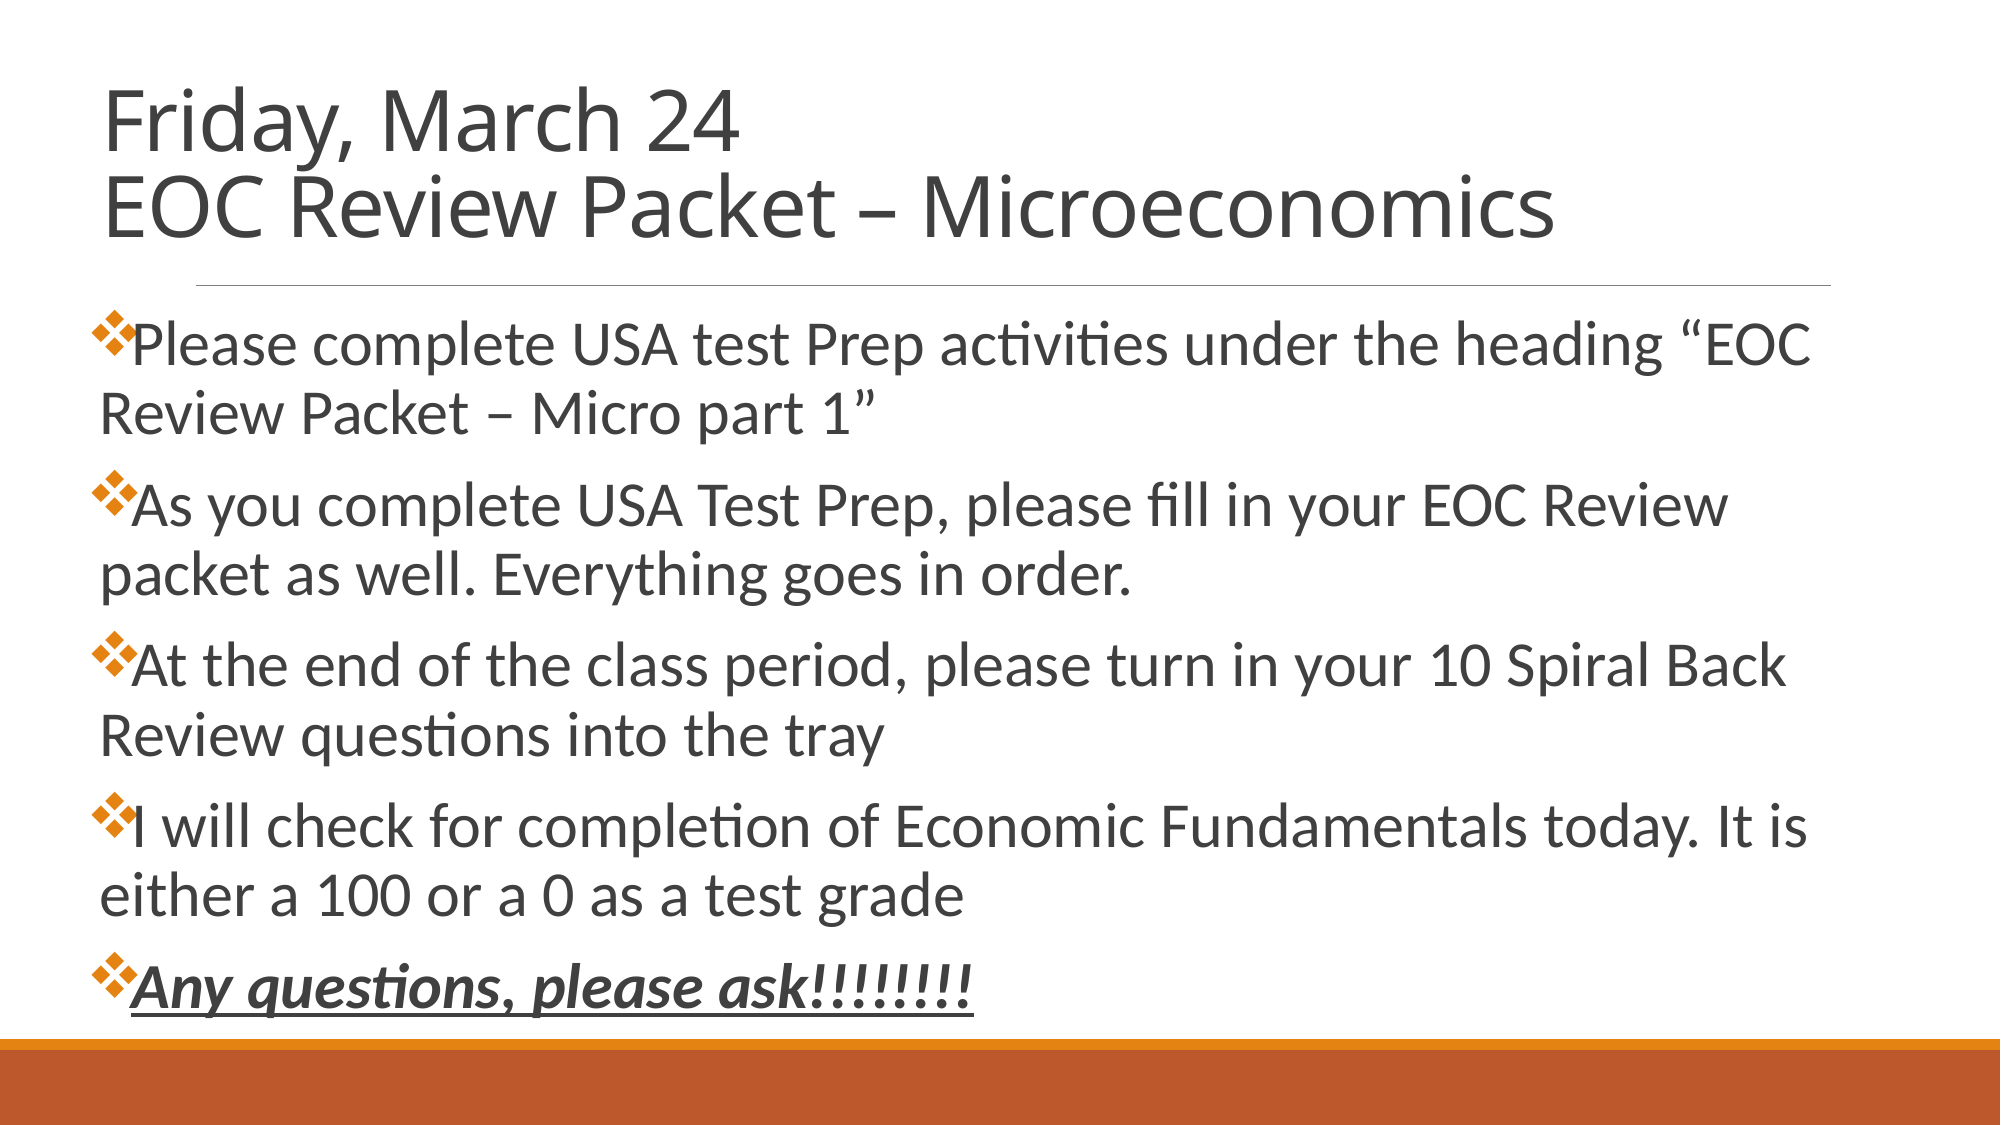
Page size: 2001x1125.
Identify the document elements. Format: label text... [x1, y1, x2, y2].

title Friday, March 24 EOC Review Packet – Microeconomics [86, 24, 1736, 263]
list Please complete USA test Prep activities under the heading “EOC Review Packet – Micro part 1” As you complete USA Test Prep, please fill in your EOC Review packet as well. Everything goes in order. At the end of the class period, please turn in your 10 Spiral Back Review questions into the tray I will check for completion of Economic Fundamentals today. It is either a 100 or a 0 as a test grade Any questions, please ask!!!!!!!! [86, 302, 1830, 1031]
